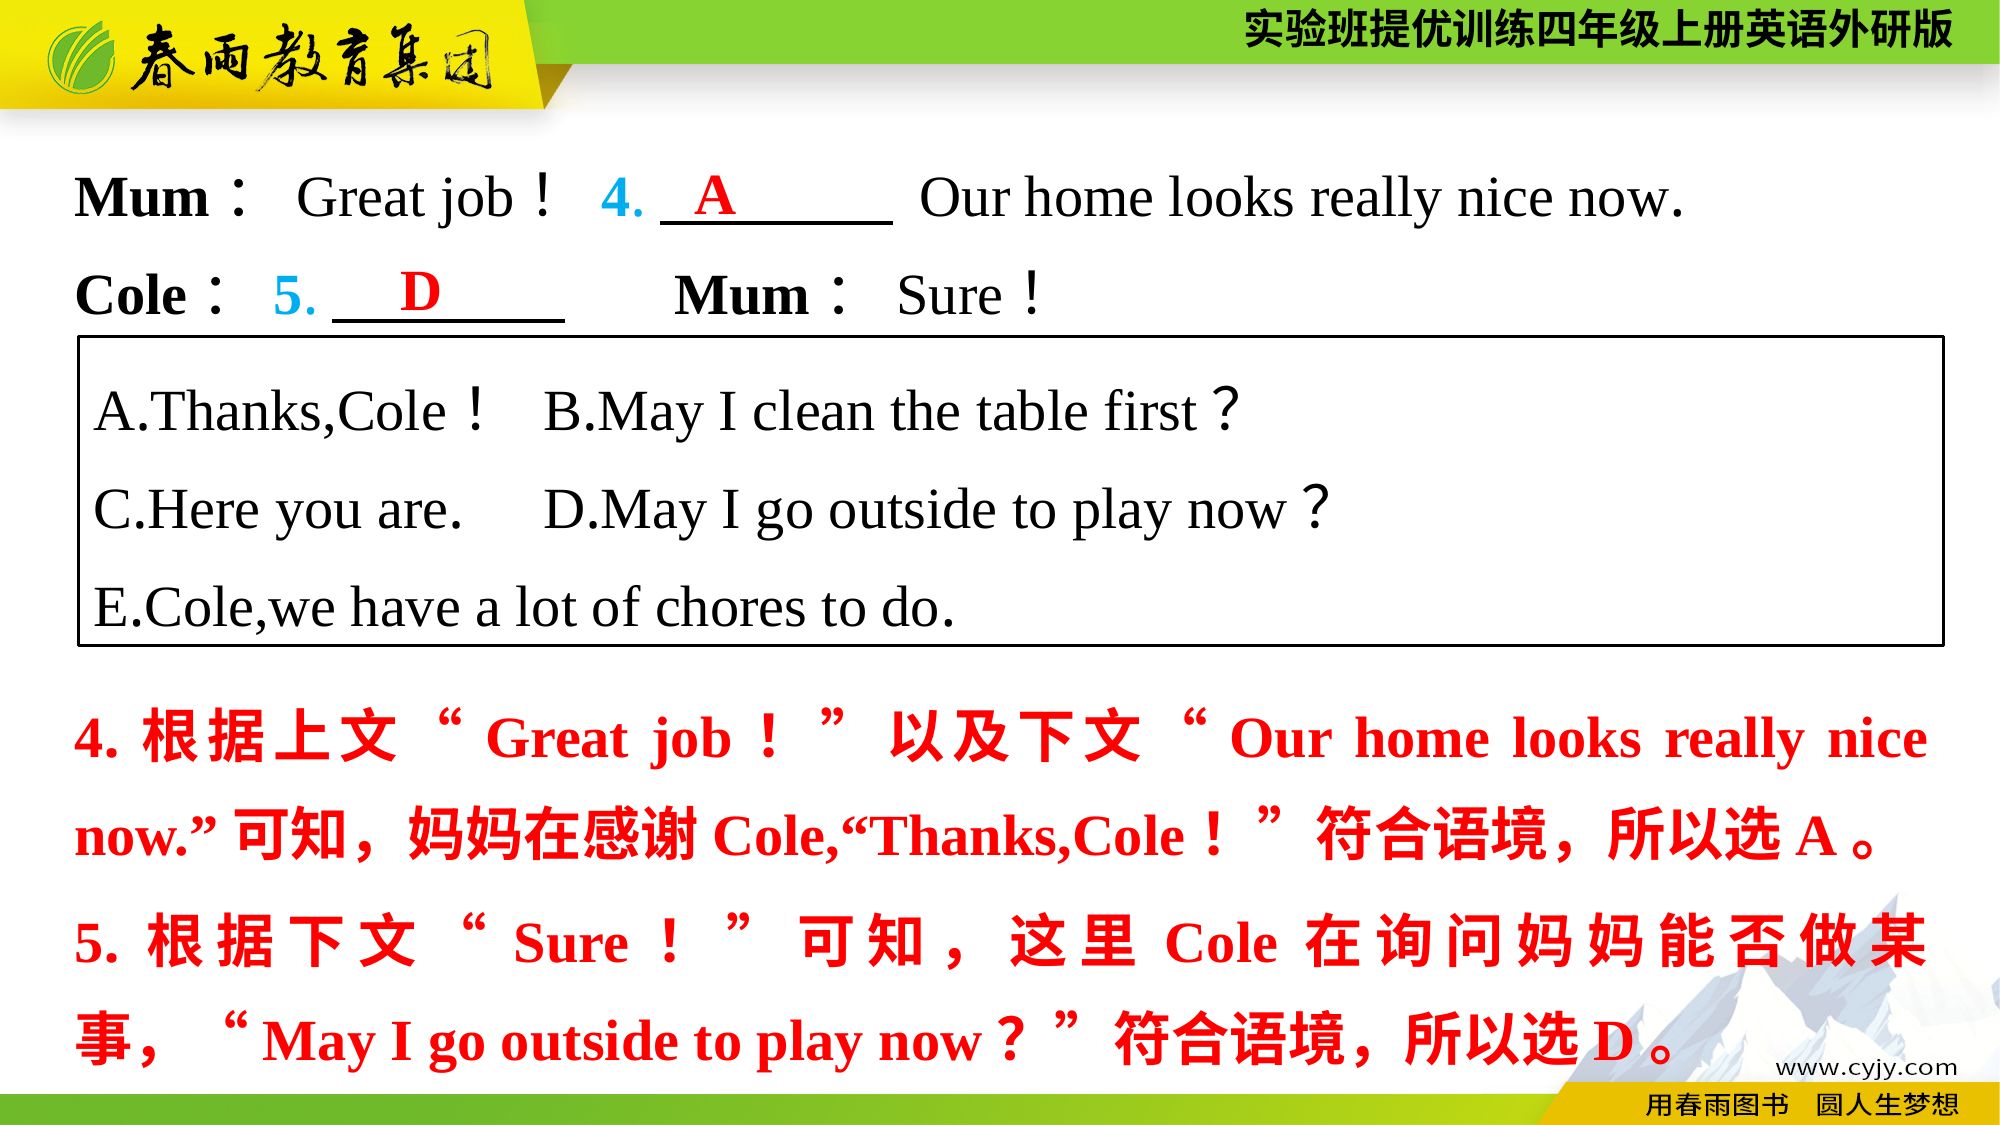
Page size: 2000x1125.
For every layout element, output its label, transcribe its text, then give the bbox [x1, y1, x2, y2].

text_box A.Thanks,Cole！ B.May I clean the table first？ C.Here you are. D.May I go outside to play now？ E.Cole,we have a lot of chores to do. [78, 336, 1944, 646]
text_box D [386, 216, 458, 330]
text_box 5.根据下文“Sure！”可知，这里Cole在询问妈妈能否做某事，“May I go outside to play now？”符合语境，所以选D。 [59, 868, 1944, 1080]
text_box A [679, 120, 752, 234]
text_box 4.根据上文“Great job！”以及下文“Our home looks really nice now.”可知，妈妈在感谢Cole,“Thanks,Cole！”符合语境，所以选A。 [59, 663, 1944, 868]
picture [0, 0, 2000, 1125]
list Mum：Great job！4. Our home looks really nice now. Cole：5. Mum：Sure！ [59, 122, 1944, 336]
